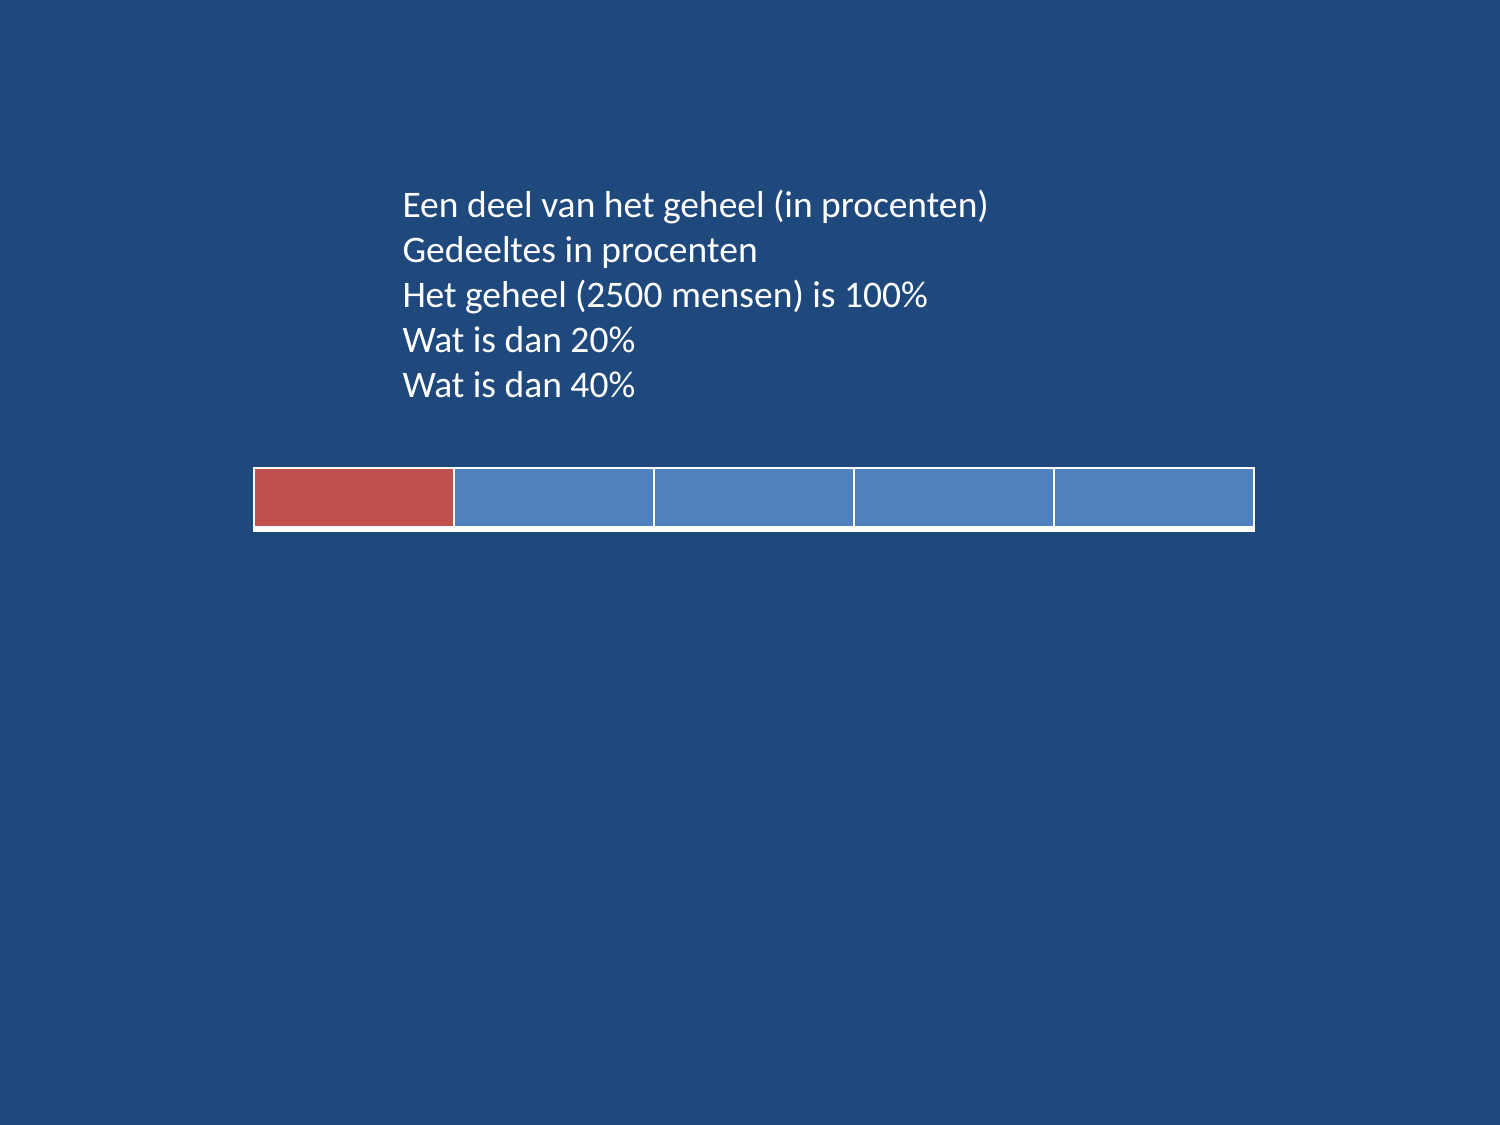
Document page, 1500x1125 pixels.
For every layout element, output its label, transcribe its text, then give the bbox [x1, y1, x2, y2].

table_header [255, 469, 453, 526]
table_header [455, 469, 653, 526]
table_header [1055, 469, 1253, 526]
table_header [855, 469, 1053, 526]
table_header [655, 469, 853, 526]
text_box Een deel van het geheel (in procenten) Gedeeltes in procenten Het geheel (2500 mensen) is 100% Wat is dan 20% Wat is dan 40% [387, 172, 1005, 413]
